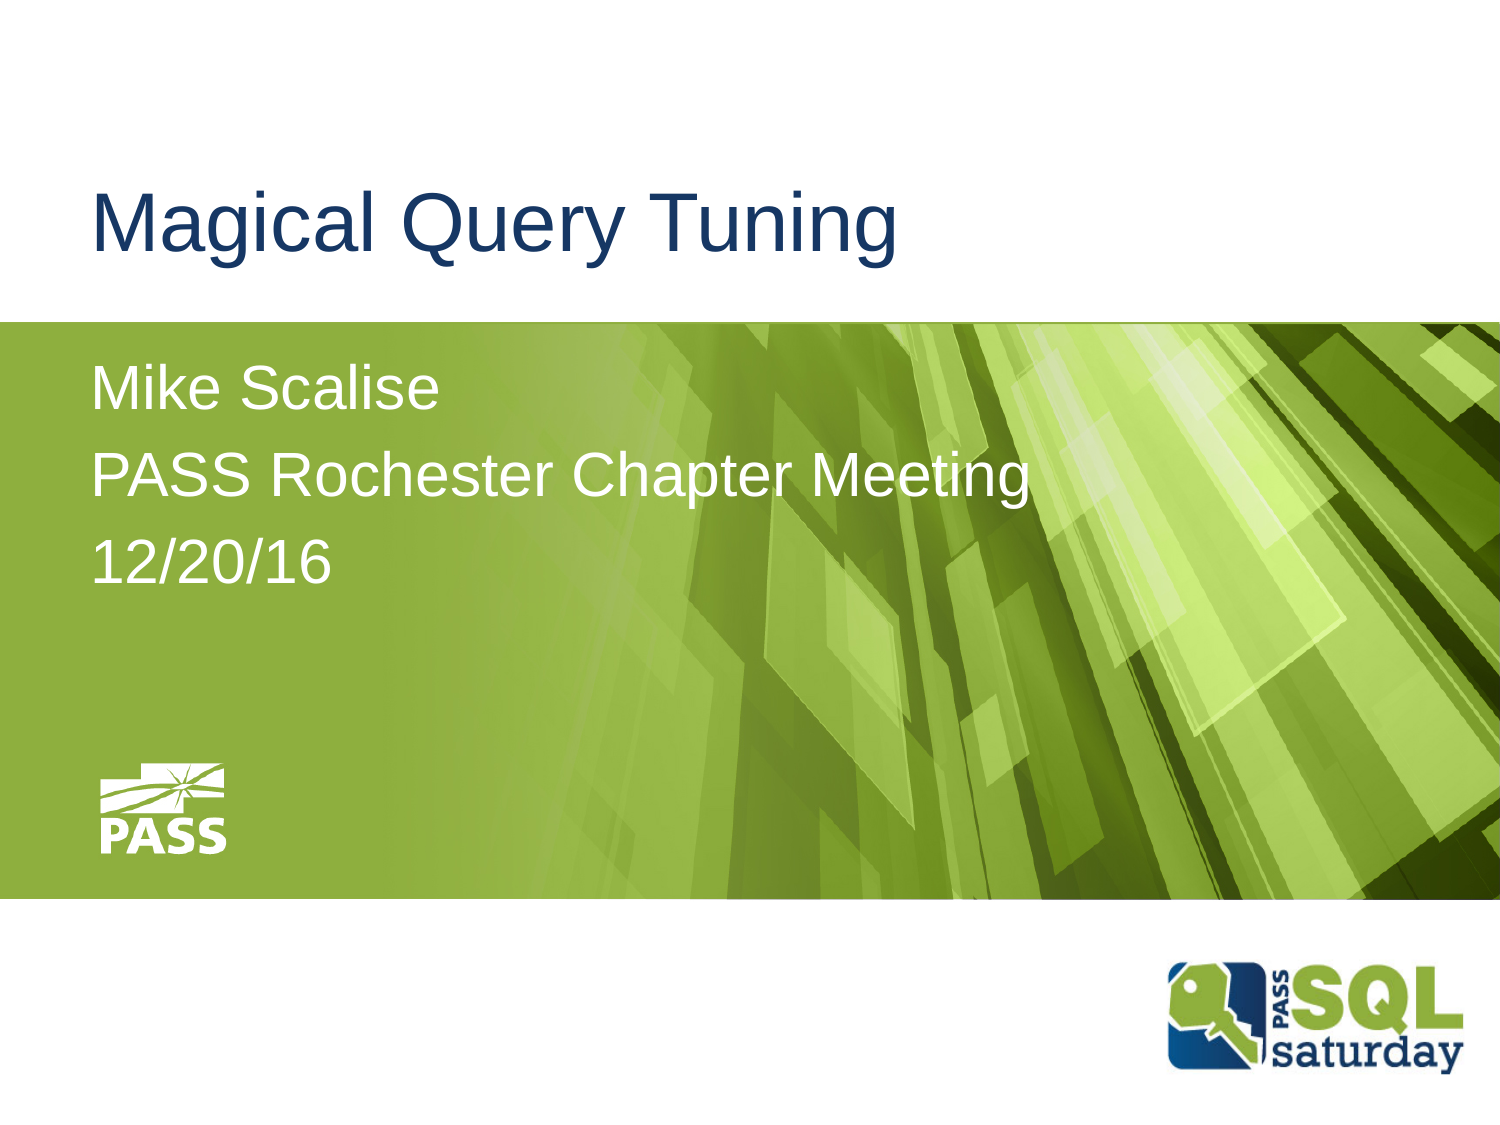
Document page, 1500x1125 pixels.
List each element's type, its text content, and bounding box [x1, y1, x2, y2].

picture [0, 17, 1500, 1125]
title Magical Query Tuning [75, 98, 1421, 340]
subtitle Mike Scalise PASS Rochester Chapter Meeting 12/20/16 [75, 339, 1376, 627]
